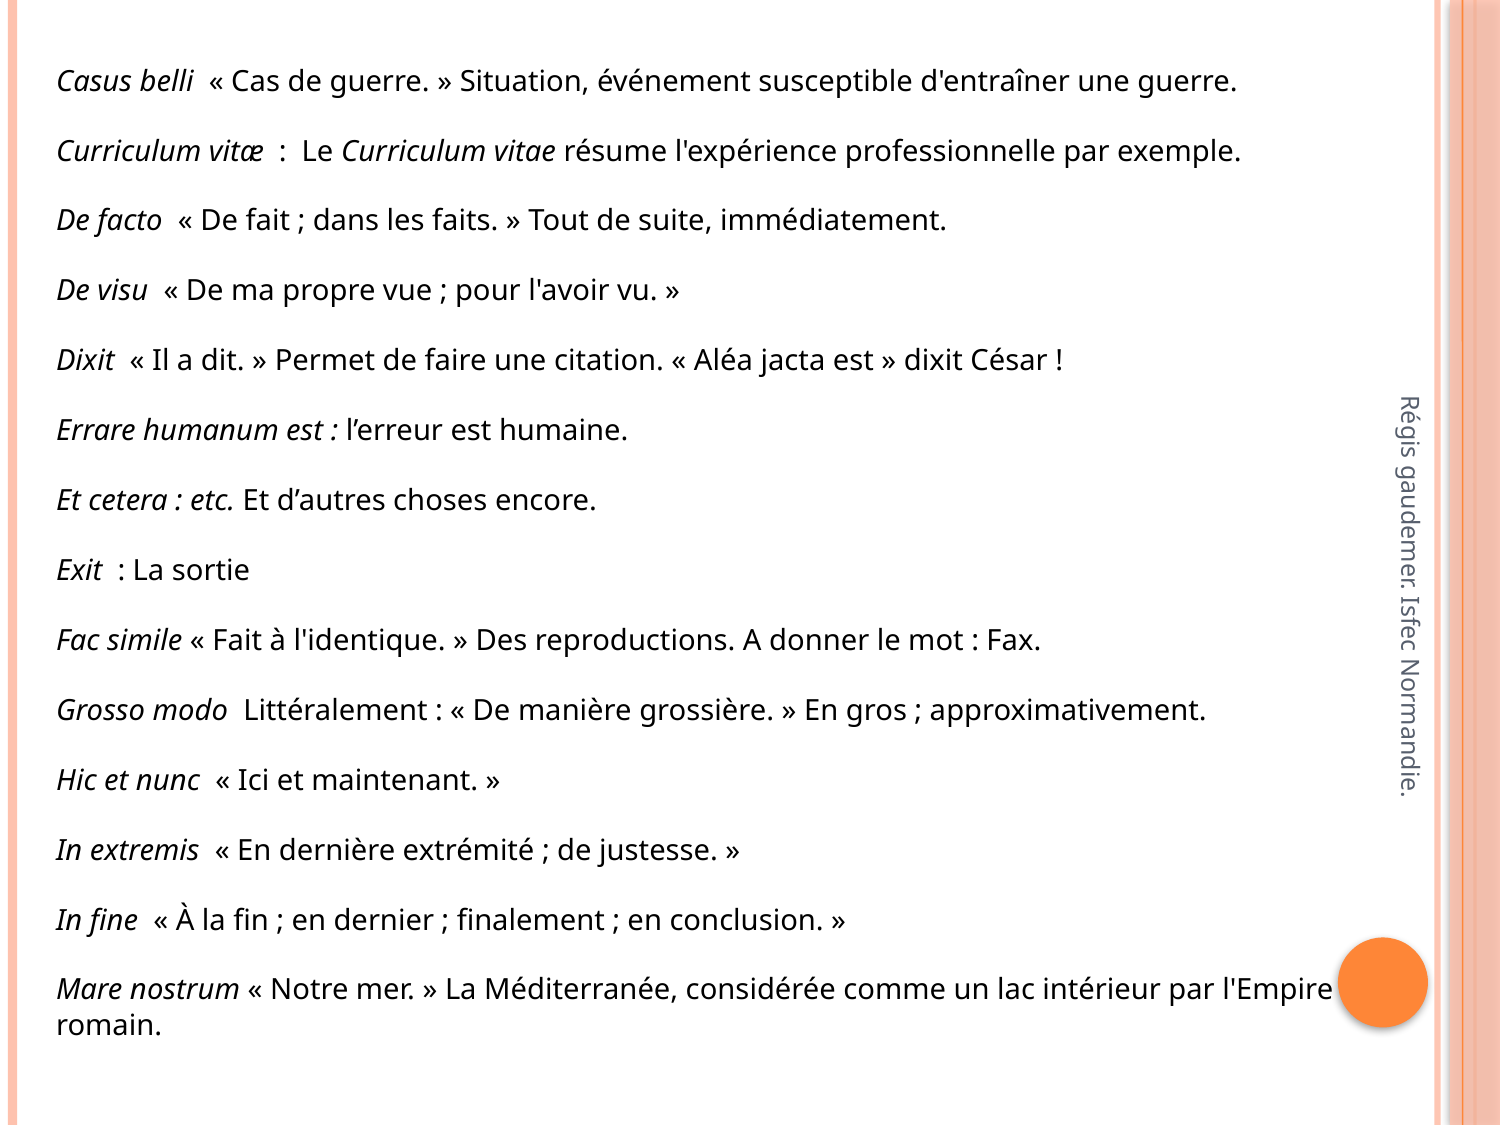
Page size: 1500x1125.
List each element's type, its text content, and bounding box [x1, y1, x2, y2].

text_box Casus belli « Cas de guerre. » Situation, événement susceptible d'entraîner une guerre. Curriculum vitæ : Le Curriculum vitae résume l'expérience professionnelle par exemple. De facto « De fait ; dans les faits. » Tout de suite, immédiatement. De visu « De ma propre vue ; pour l'avoir vu. » Dixit « Il a dit. » Permet de faire une citation. « Aléa jacta est » dixit César ! Errare humanum est : l’erreur est humaine. Et cetera : etc. Et d’autres choses encore. Exit : La sortie Fac simile « Fait à l'identique. » Des reproductions. A donner le mot : Fax. Grosso modo Littéralement : « De manière grossière. » En gros ; approximativement. Hic et nunc « Ici et maintenant. » In extremis « En dernière extrémité ; de justesse. » In fine « À la fin ; en dernier ; finalement ; en conclusion. » Mare nostrum « Notre mer. » La Méditerranée, considérée comme un lac intérieur par l'Empire romain. [41, 54, 1424, 1125]
footer Régis gaudemer. Isfec Normandie. [1379, 380, 1440, 906]
